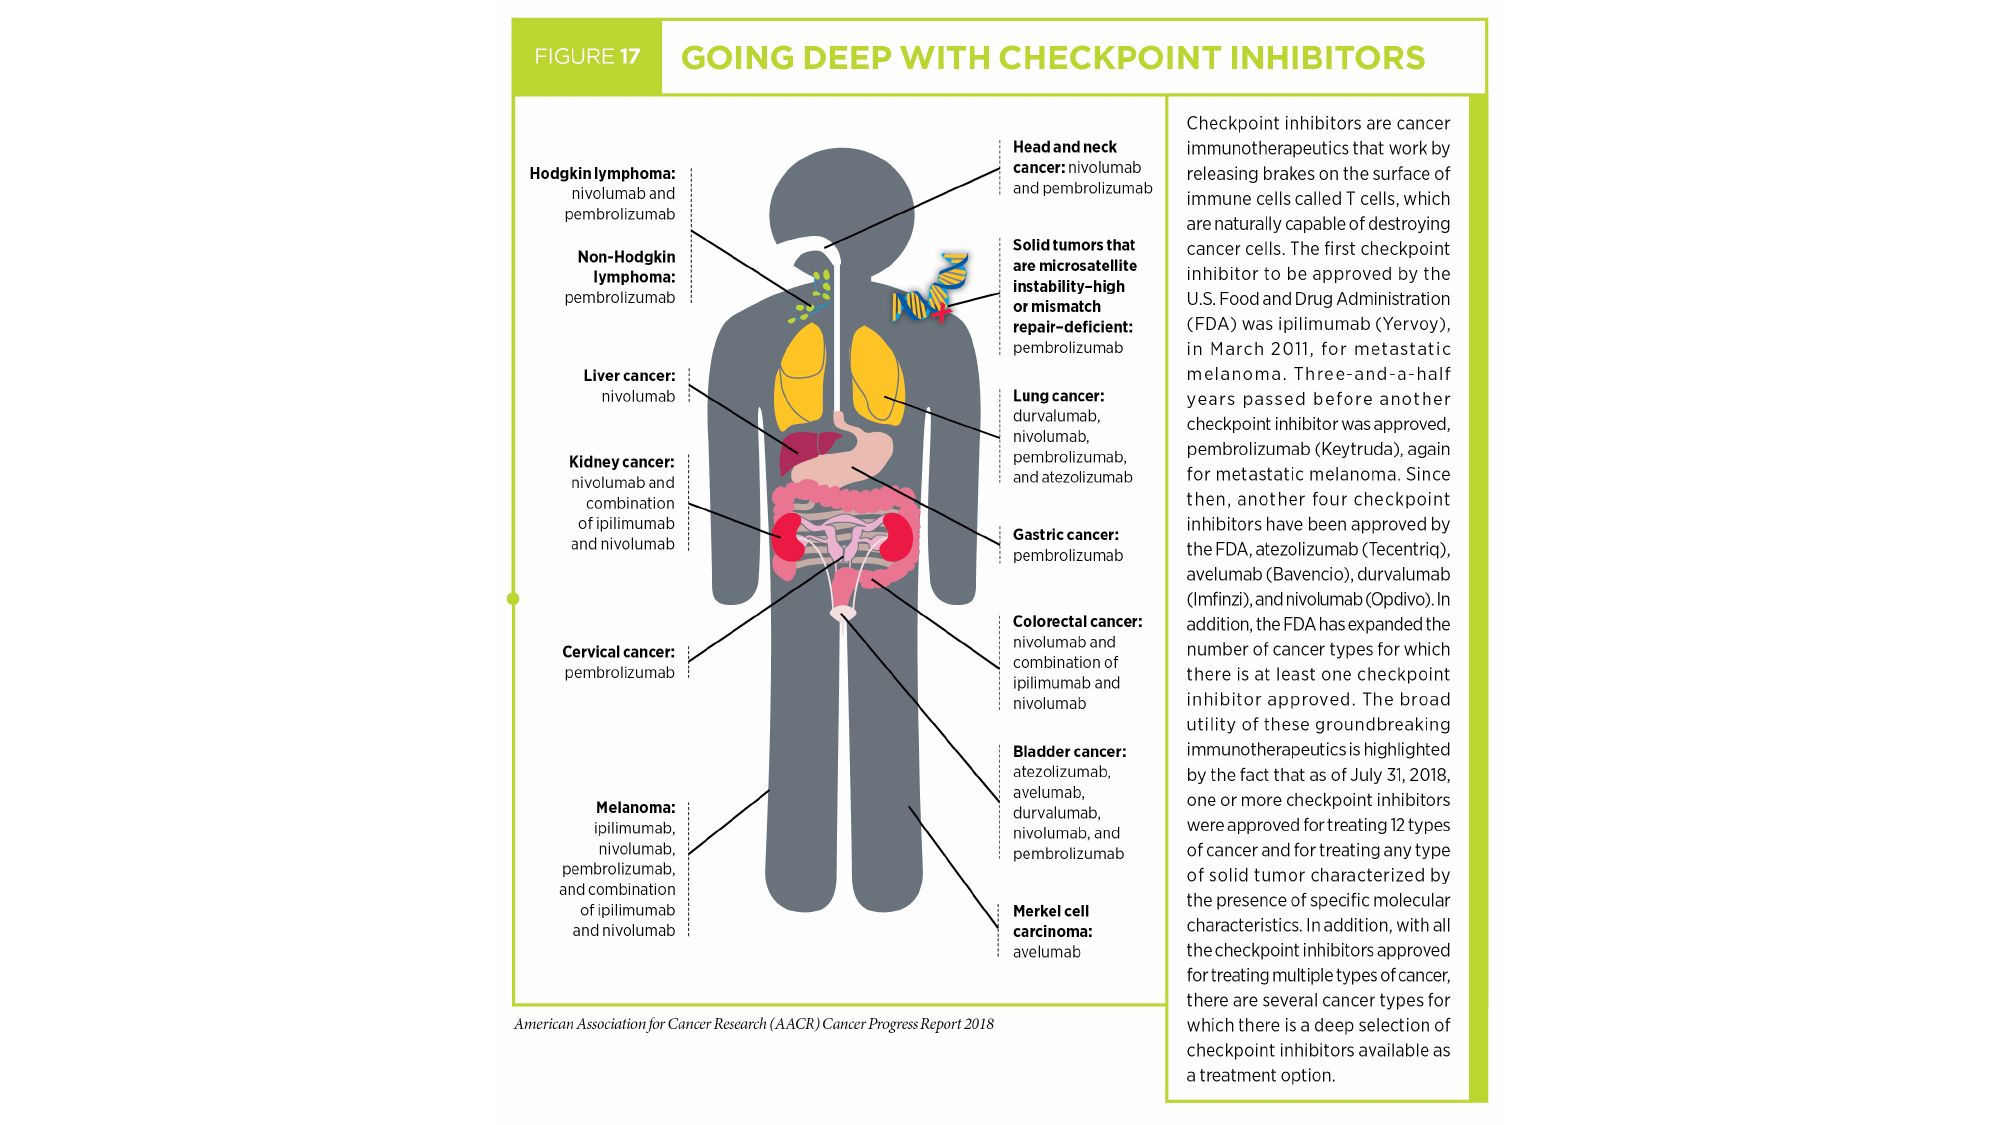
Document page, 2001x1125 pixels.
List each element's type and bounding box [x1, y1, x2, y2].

picture [493, 0, 1506, 1125]
